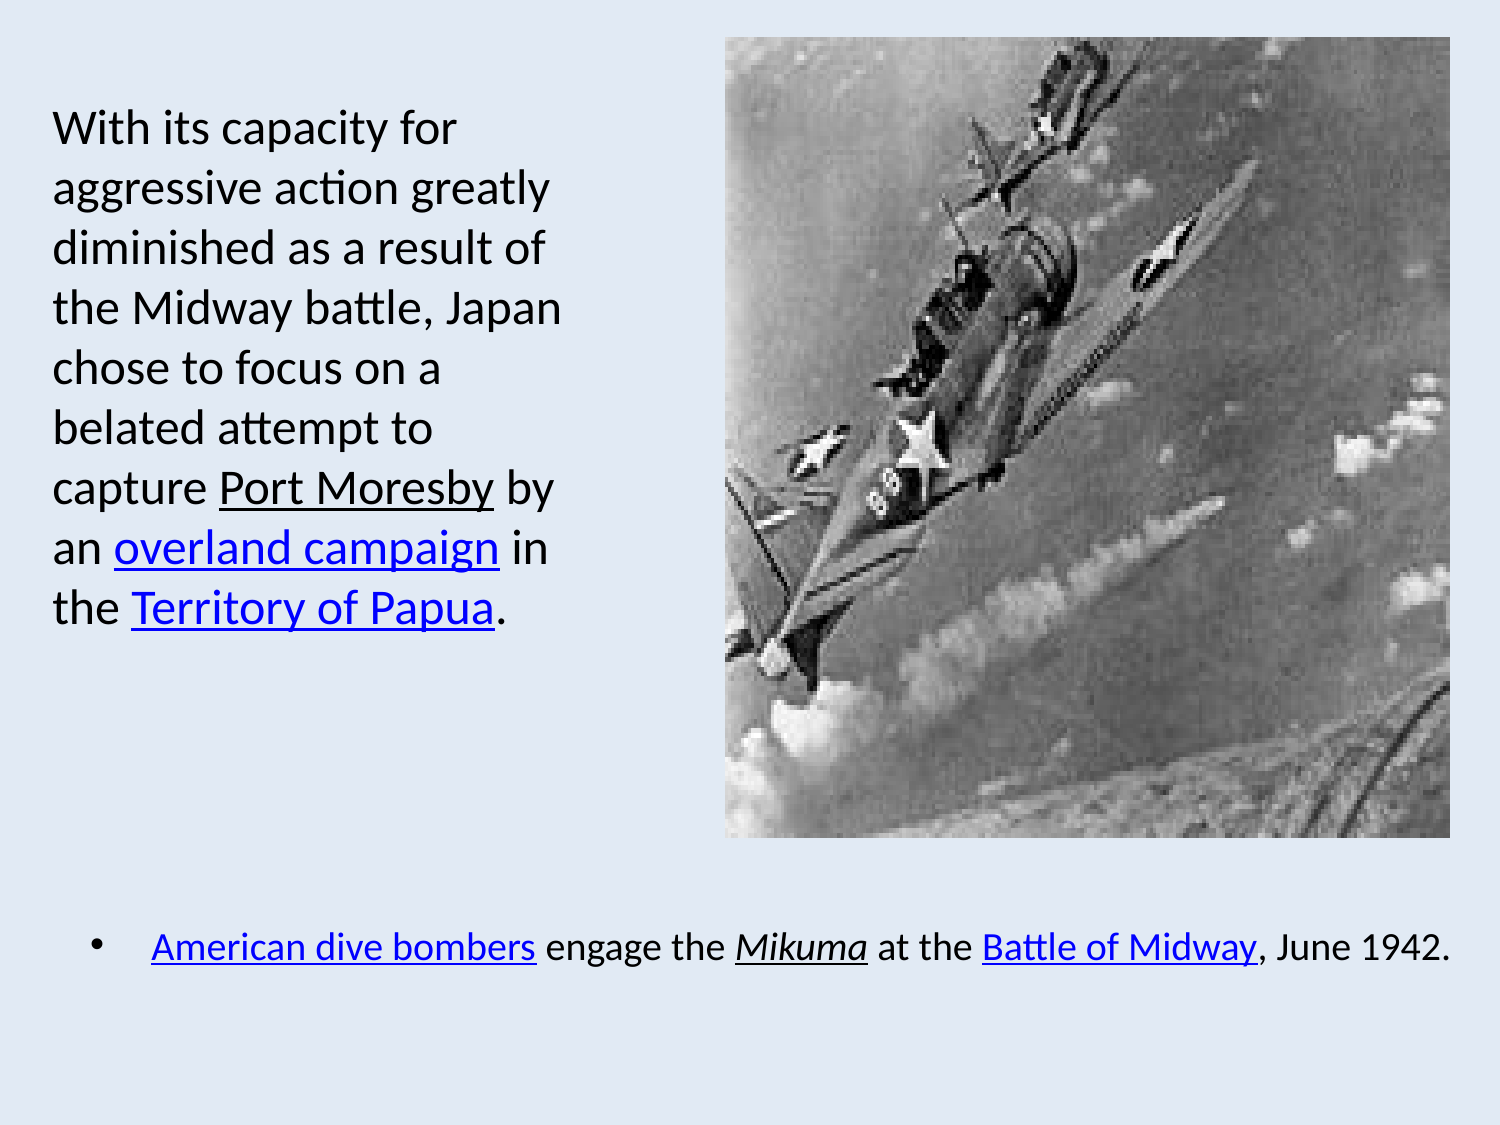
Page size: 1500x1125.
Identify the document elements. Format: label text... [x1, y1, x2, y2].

picture [724, 37, 1451, 838]
text_box With its capacity for aggressive action greatly diminished as a result of the Midway battle, Japan chose to focus on a belated attempt to capture Port Moresby by an overland campaign in the Territory of Papua. [37, 87, 588, 643]
list American dive bombers engage the Mikuma at the Battle of Midway, June 1942. [75, 912, 1475, 1005]
